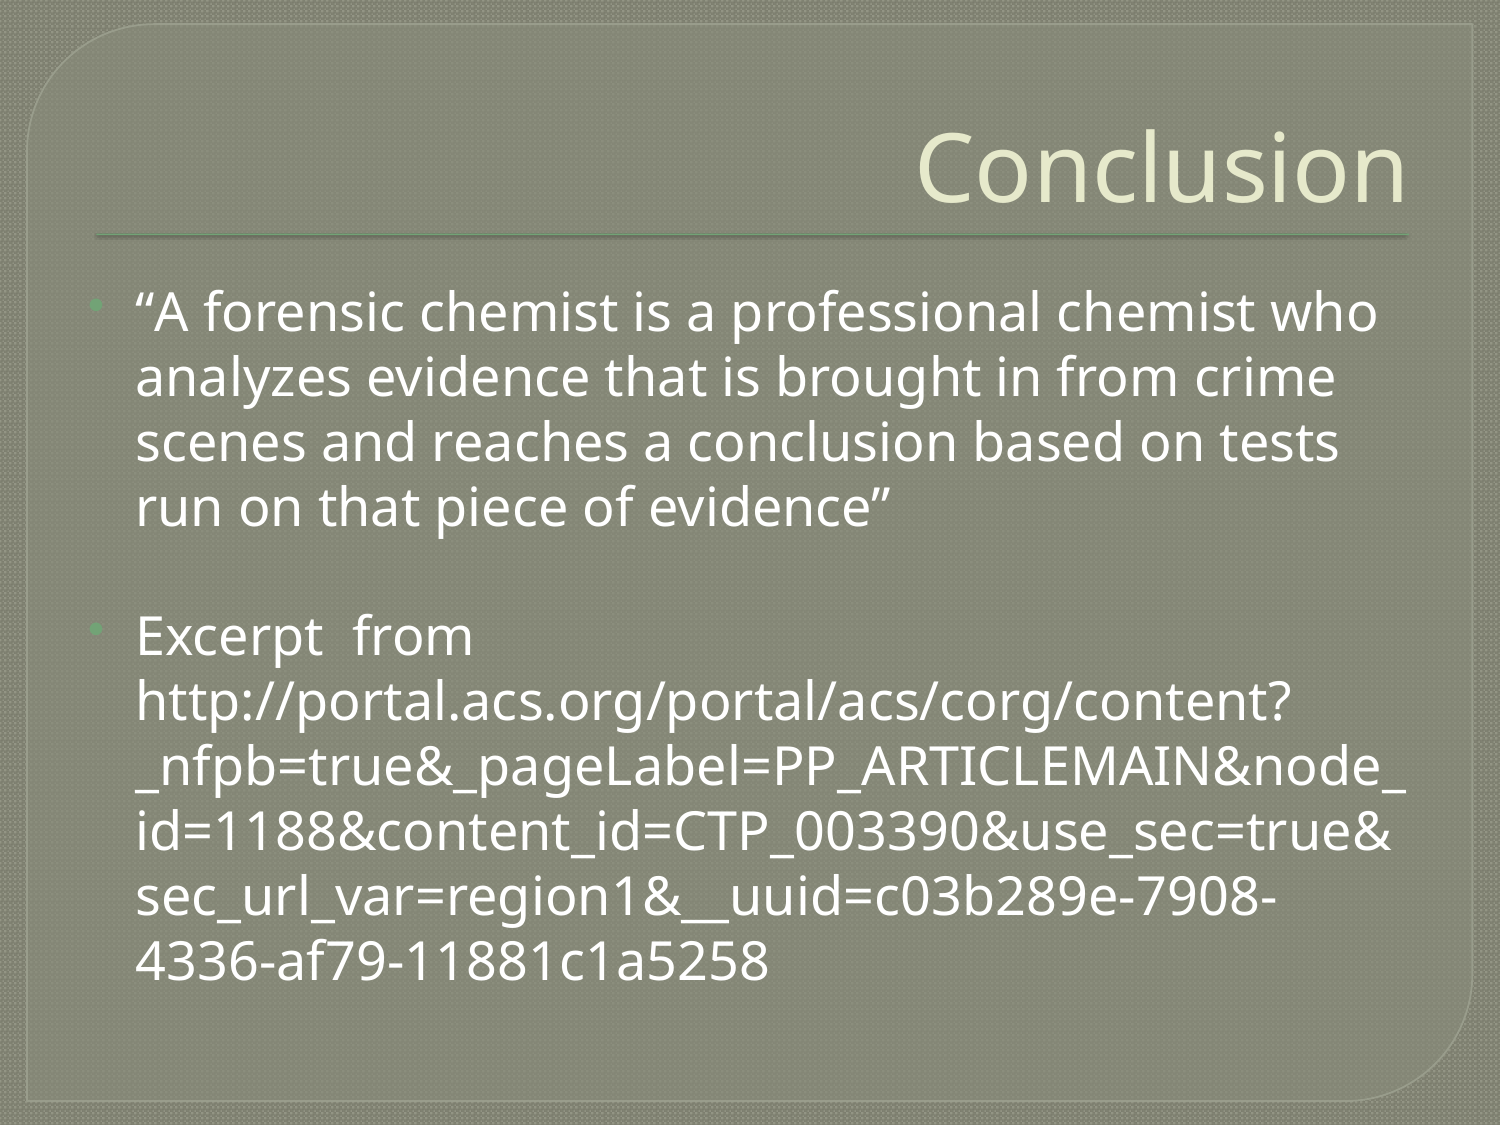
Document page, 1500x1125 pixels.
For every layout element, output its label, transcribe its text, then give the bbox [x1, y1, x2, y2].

list “A forensic chemist is a professional chemist who analyzes evidence that is brought in from crime scenes and reaches a conclusion based on tests run on that piece of evidence” Excerpt from http://portal.acs.org/portal/acs/corg/content?_nfpb=true&_pageLabel=PP_ARTICLEMAIN&node_id=1188&content_id=CTP_003390&use_sec=true&sec_url_var=region1&__uuid=c03b289e-7908-4336-af79-11881c1a5258 [75, 270, 1425, 1013]
title Conclusion [75, 41, 1425, 230]
